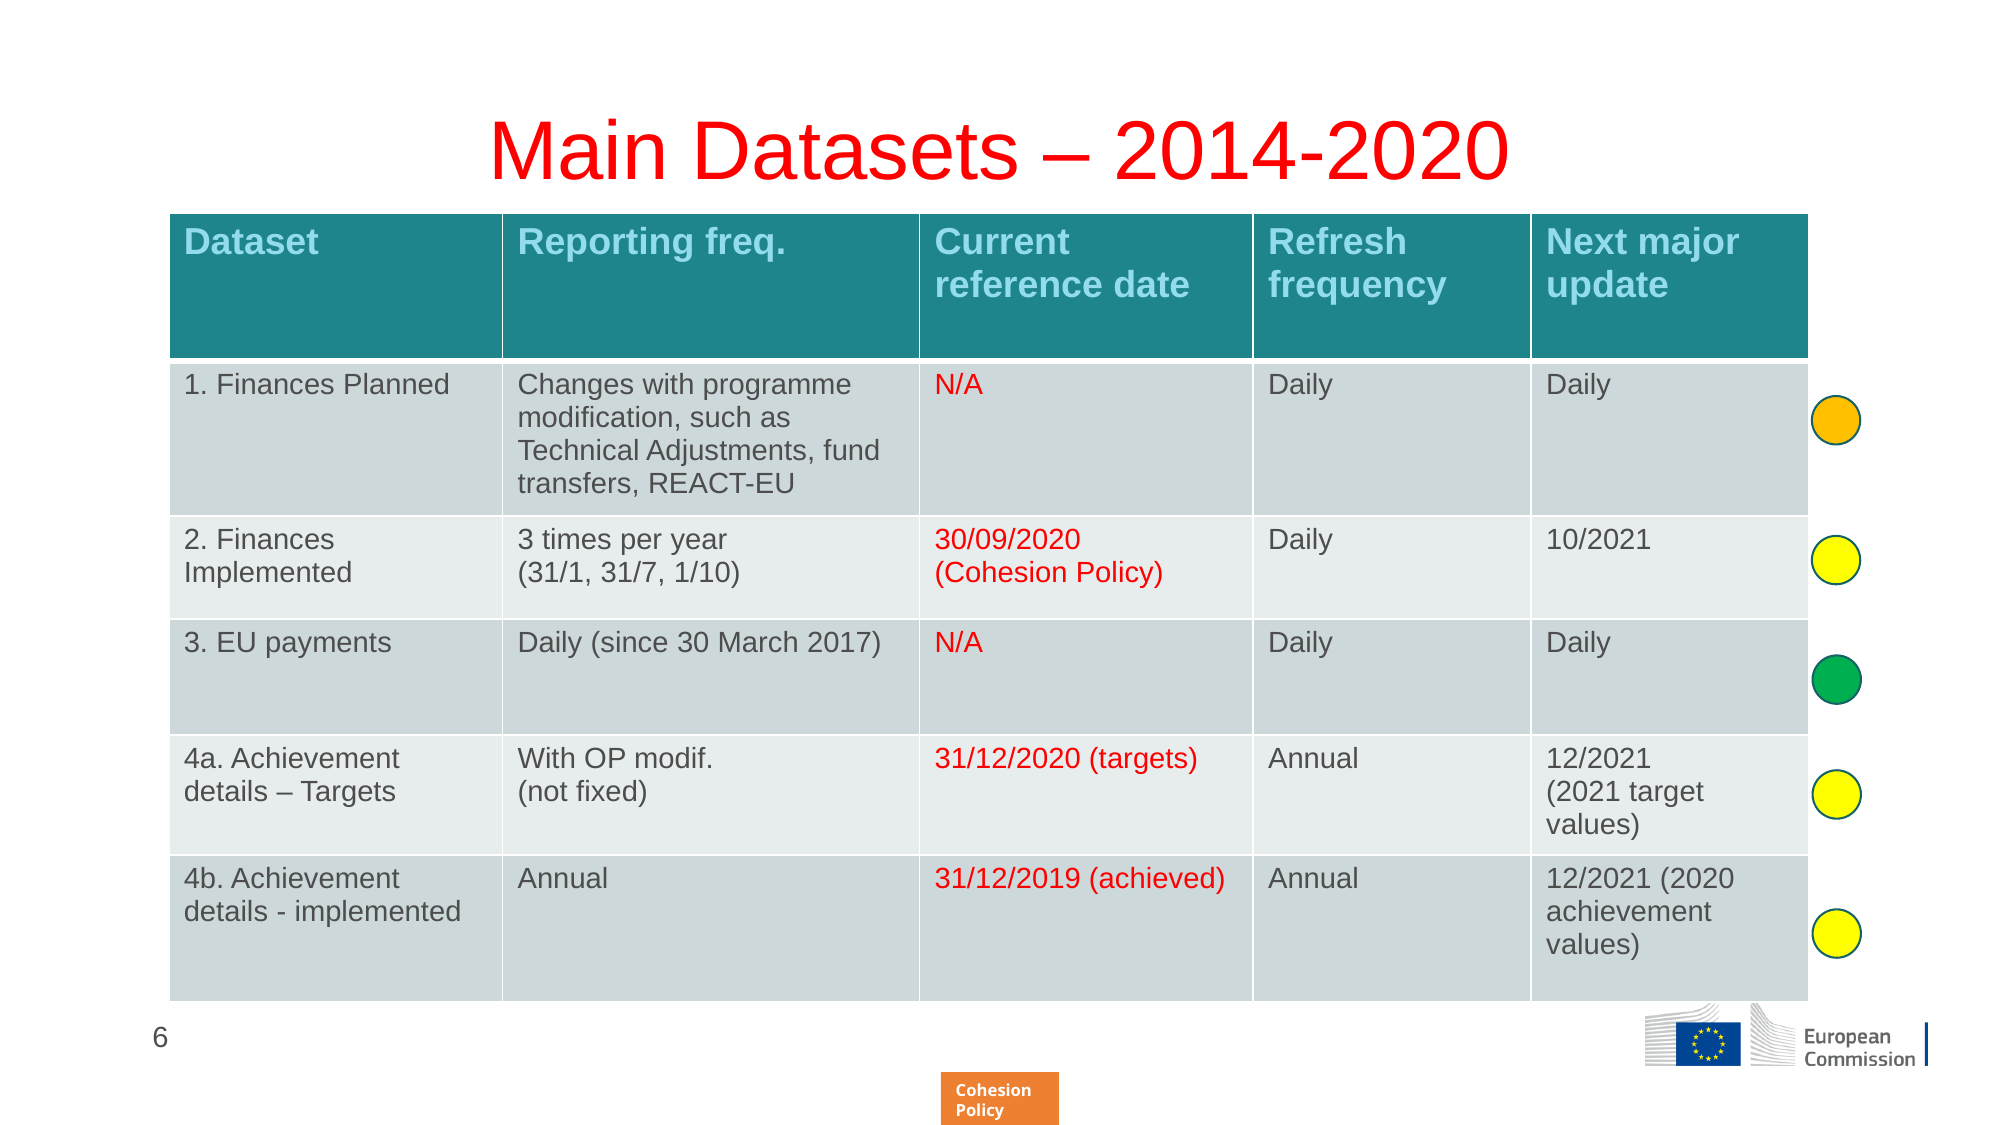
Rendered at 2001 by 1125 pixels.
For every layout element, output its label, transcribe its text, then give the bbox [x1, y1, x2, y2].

table_header Reporting freq. [503, 214, 919, 358]
table_cell Daily [1254, 620, 1530, 734]
slide_number 6 [137, 1005, 588, 1066]
table_cell 12/2021 (2021 target values) [1532, 736, 1808, 854]
table_cell N/A [920, 364, 1252, 515]
table_cell Annual [1254, 736, 1530, 854]
table_cell Daily [1254, 364, 1530, 515]
table_cell 12/2021 (2020 achievement values) [1532, 856, 1808, 1001]
table_header Next major update [1532, 214, 1808, 358]
table_cell 4b. Achievement details - implemented [170, 856, 502, 1001]
table_cell 3 times per year (31/1, 31/7, 1/10) [503, 517, 919, 618]
table_cell Daily [1254, 517, 1530, 618]
table_cell 30/09/2020 (Cohesion Policy) [920, 517, 1252, 618]
table_cell 4a. Achievement details – Targets [170, 736, 502, 854]
text_box [1811, 654, 1862, 705]
table_cell 3. EU payments [170, 620, 502, 734]
text_box [1810, 534, 1862, 586]
table_header Refresh frequency [1254, 214, 1530, 358]
table_header Dataset [170, 214, 502, 358]
table_cell Changes with programme modification, such as Technical Adjustments, fund transfers, REACT-EU [503, 364, 919, 515]
table_cell Daily [1532, 620, 1808, 734]
text_box [1811, 908, 1862, 959]
text_box Cohesion Policy [940, 1072, 1059, 1125]
picture [1645, 991, 1928, 1066]
table_cell Daily (since 30 March 2017) [503, 620, 919, 734]
text_box [1811, 769, 1862, 820]
title Main Datasets – 2014-2020 [249, 60, 1750, 149]
table_cell 10/2021 [1532, 517, 1808, 618]
table_cell 31/12/2020 (targets) [920, 736, 1252, 854]
table_cell 31/12/2019 (achieved) [920, 856, 1252, 1001]
table_cell 2. Finances Implemented [170, 517, 502, 618]
text_box [1810, 394, 1862, 446]
table_cell N/A [920, 620, 1252, 734]
table_cell 1. Finances Planned [170, 364, 502, 515]
table_cell With OP modif. (not fixed) [503, 736, 919, 854]
table_header Current reference date [920, 214, 1252, 358]
table_cell Annual [503, 856, 919, 1001]
table_cell Annual [1254, 856, 1530, 1001]
table_cell Daily [1532, 364, 1808, 515]
